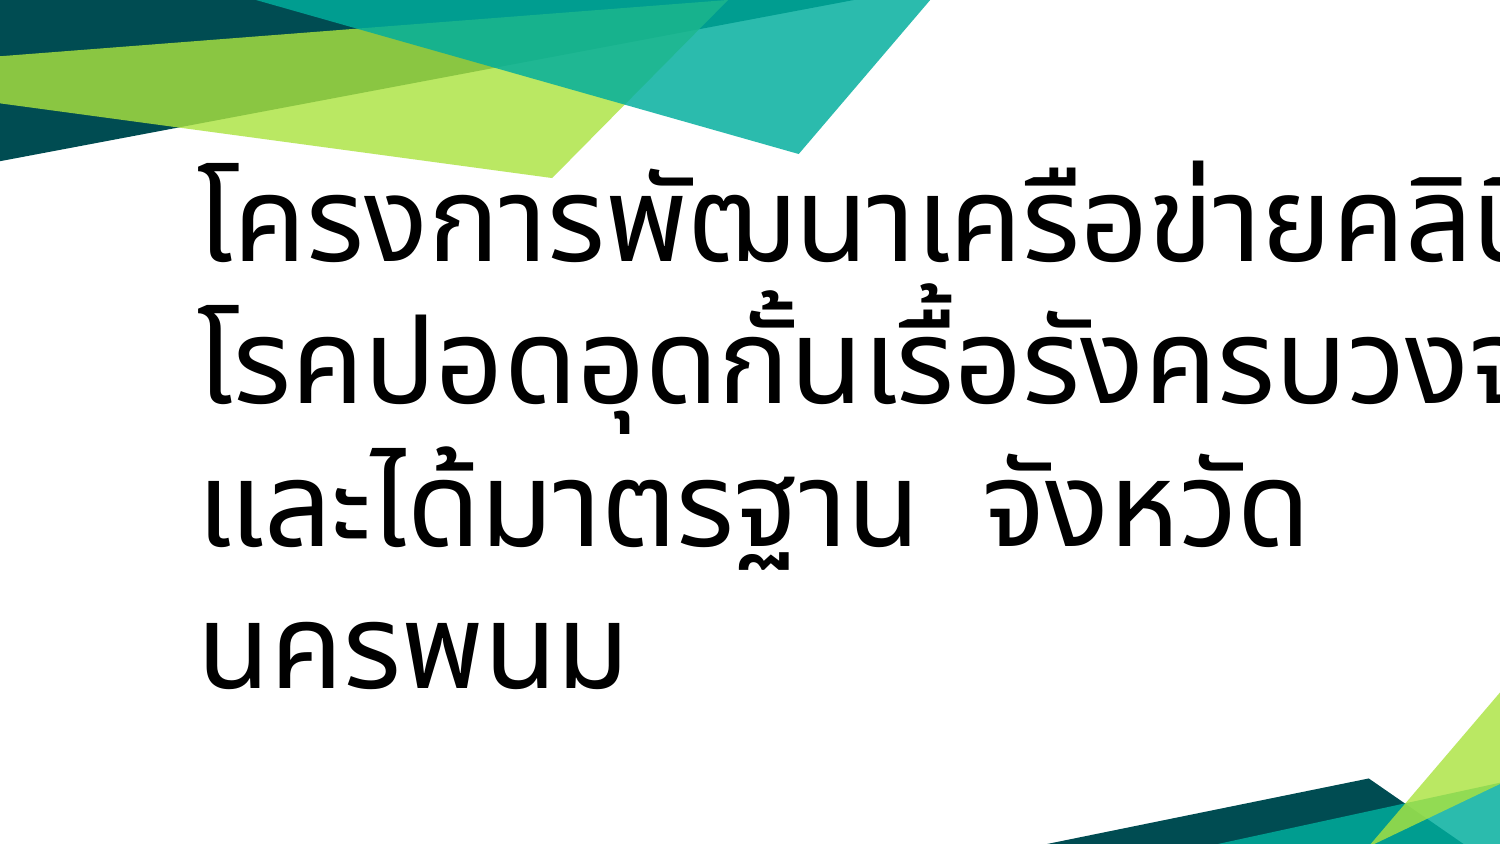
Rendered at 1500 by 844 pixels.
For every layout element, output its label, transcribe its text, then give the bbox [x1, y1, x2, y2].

text_box โครงการพัฒนาเครือข่ายคลินิก โรคปอดอุดกั้นเรื้อรังครบวงจร และได้มาตรฐาน จังหวัดนครพนม [182, 303, 1500, 695]
